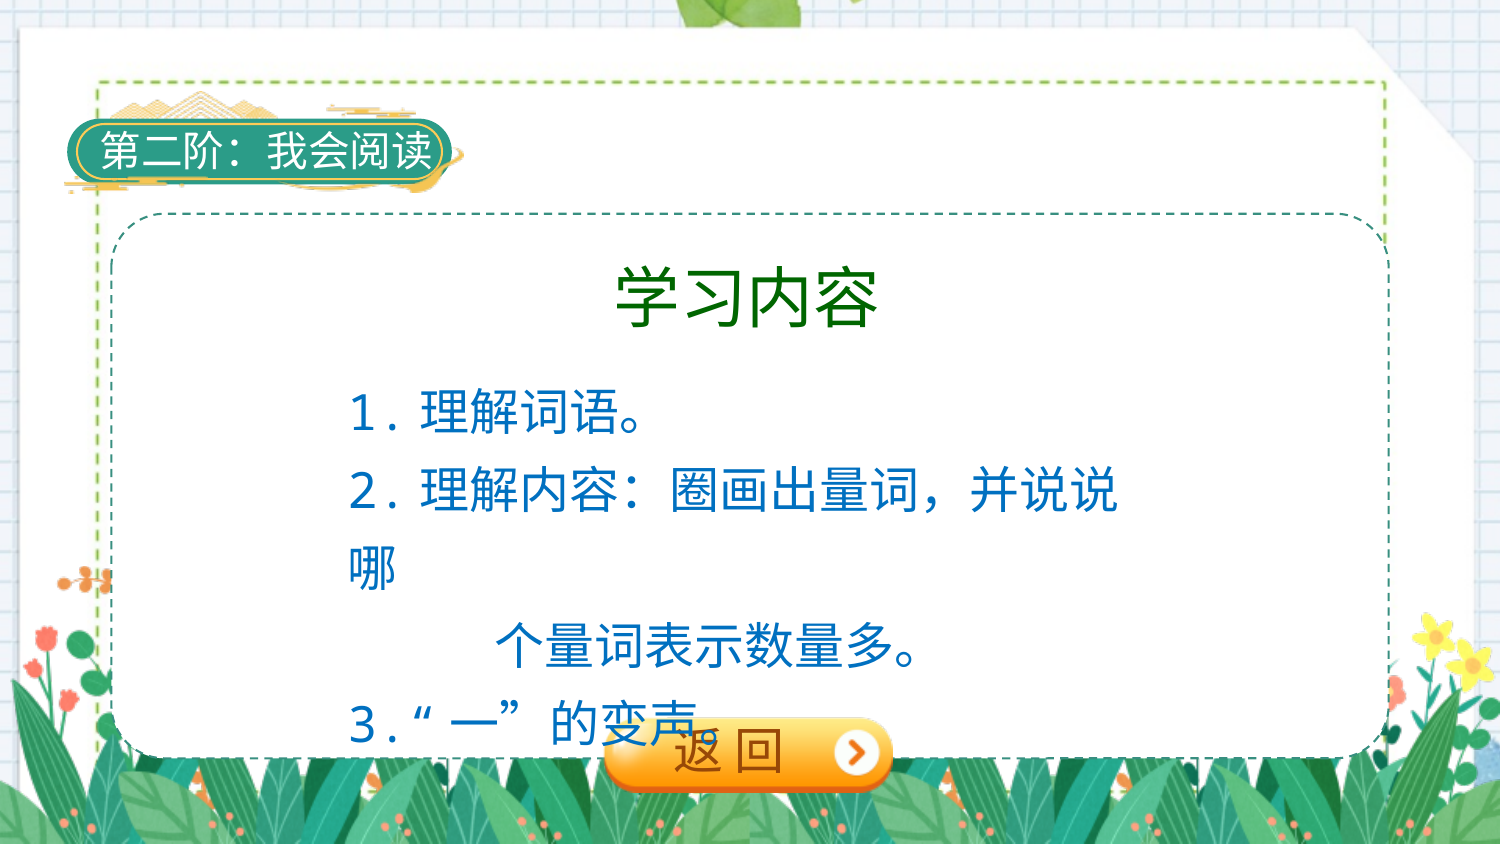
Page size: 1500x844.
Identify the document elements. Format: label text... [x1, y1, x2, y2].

text_box 1.理解词语。 2.理解内容：圈画出量词，并说说哪 个量词表示数量多。 3.“一”的变声。 [332, 355, 1182, 566]
text_box [110, 212, 1390, 566]
text_box 学习内容 [598, 248, 902, 344]
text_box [597, 705, 893, 793]
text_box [64, 91, 464, 194]
picture [0, 0, 1500, 844]
